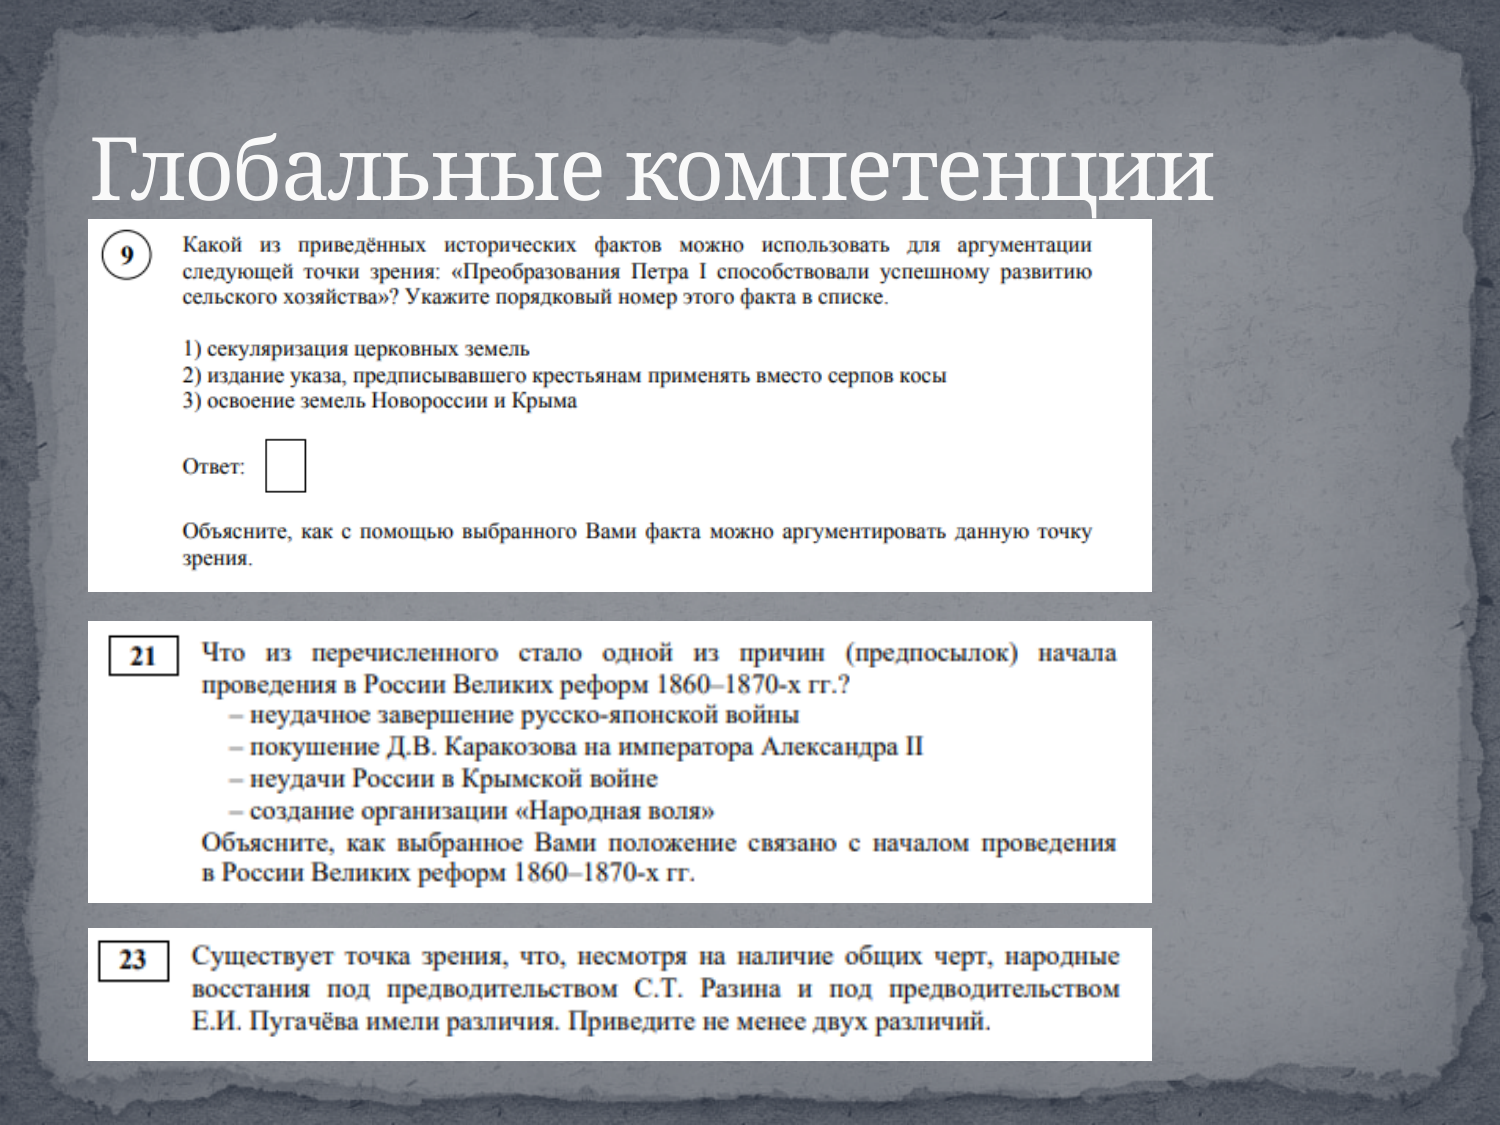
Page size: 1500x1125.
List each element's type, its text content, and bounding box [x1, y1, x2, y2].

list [93, 224, 1149, 589]
picture [88, 621, 1152, 903]
picture [88, 928, 1152, 1061]
title Глобальные компетенции [74, 24, 1425, 225]
